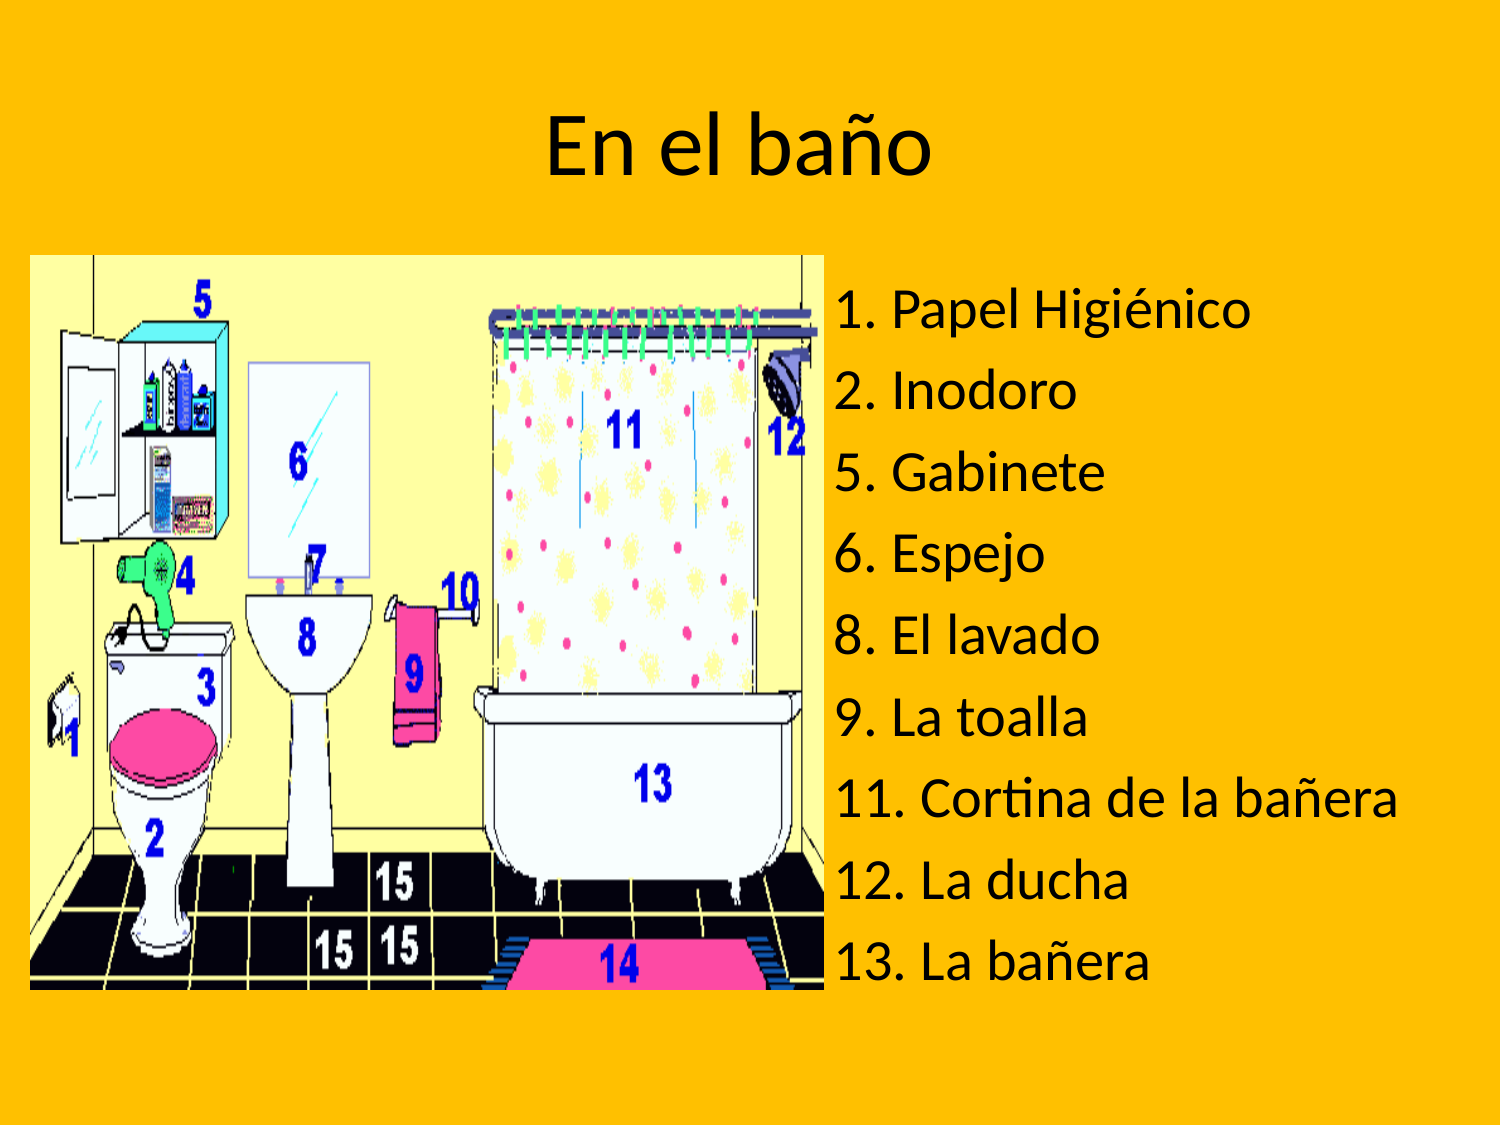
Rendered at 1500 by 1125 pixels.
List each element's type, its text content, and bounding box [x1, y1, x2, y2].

title En el baño [75, 45, 1425, 233]
list 1. Papel Higiénico 2. Inodoro 5. Gabinete 6. Espejo 8. El lavado 9. La toalla 11. Cortina de la bañera 12. La ducha 13. La bañera [762, 262, 1425, 1005]
picture [29, 255, 825, 991]
